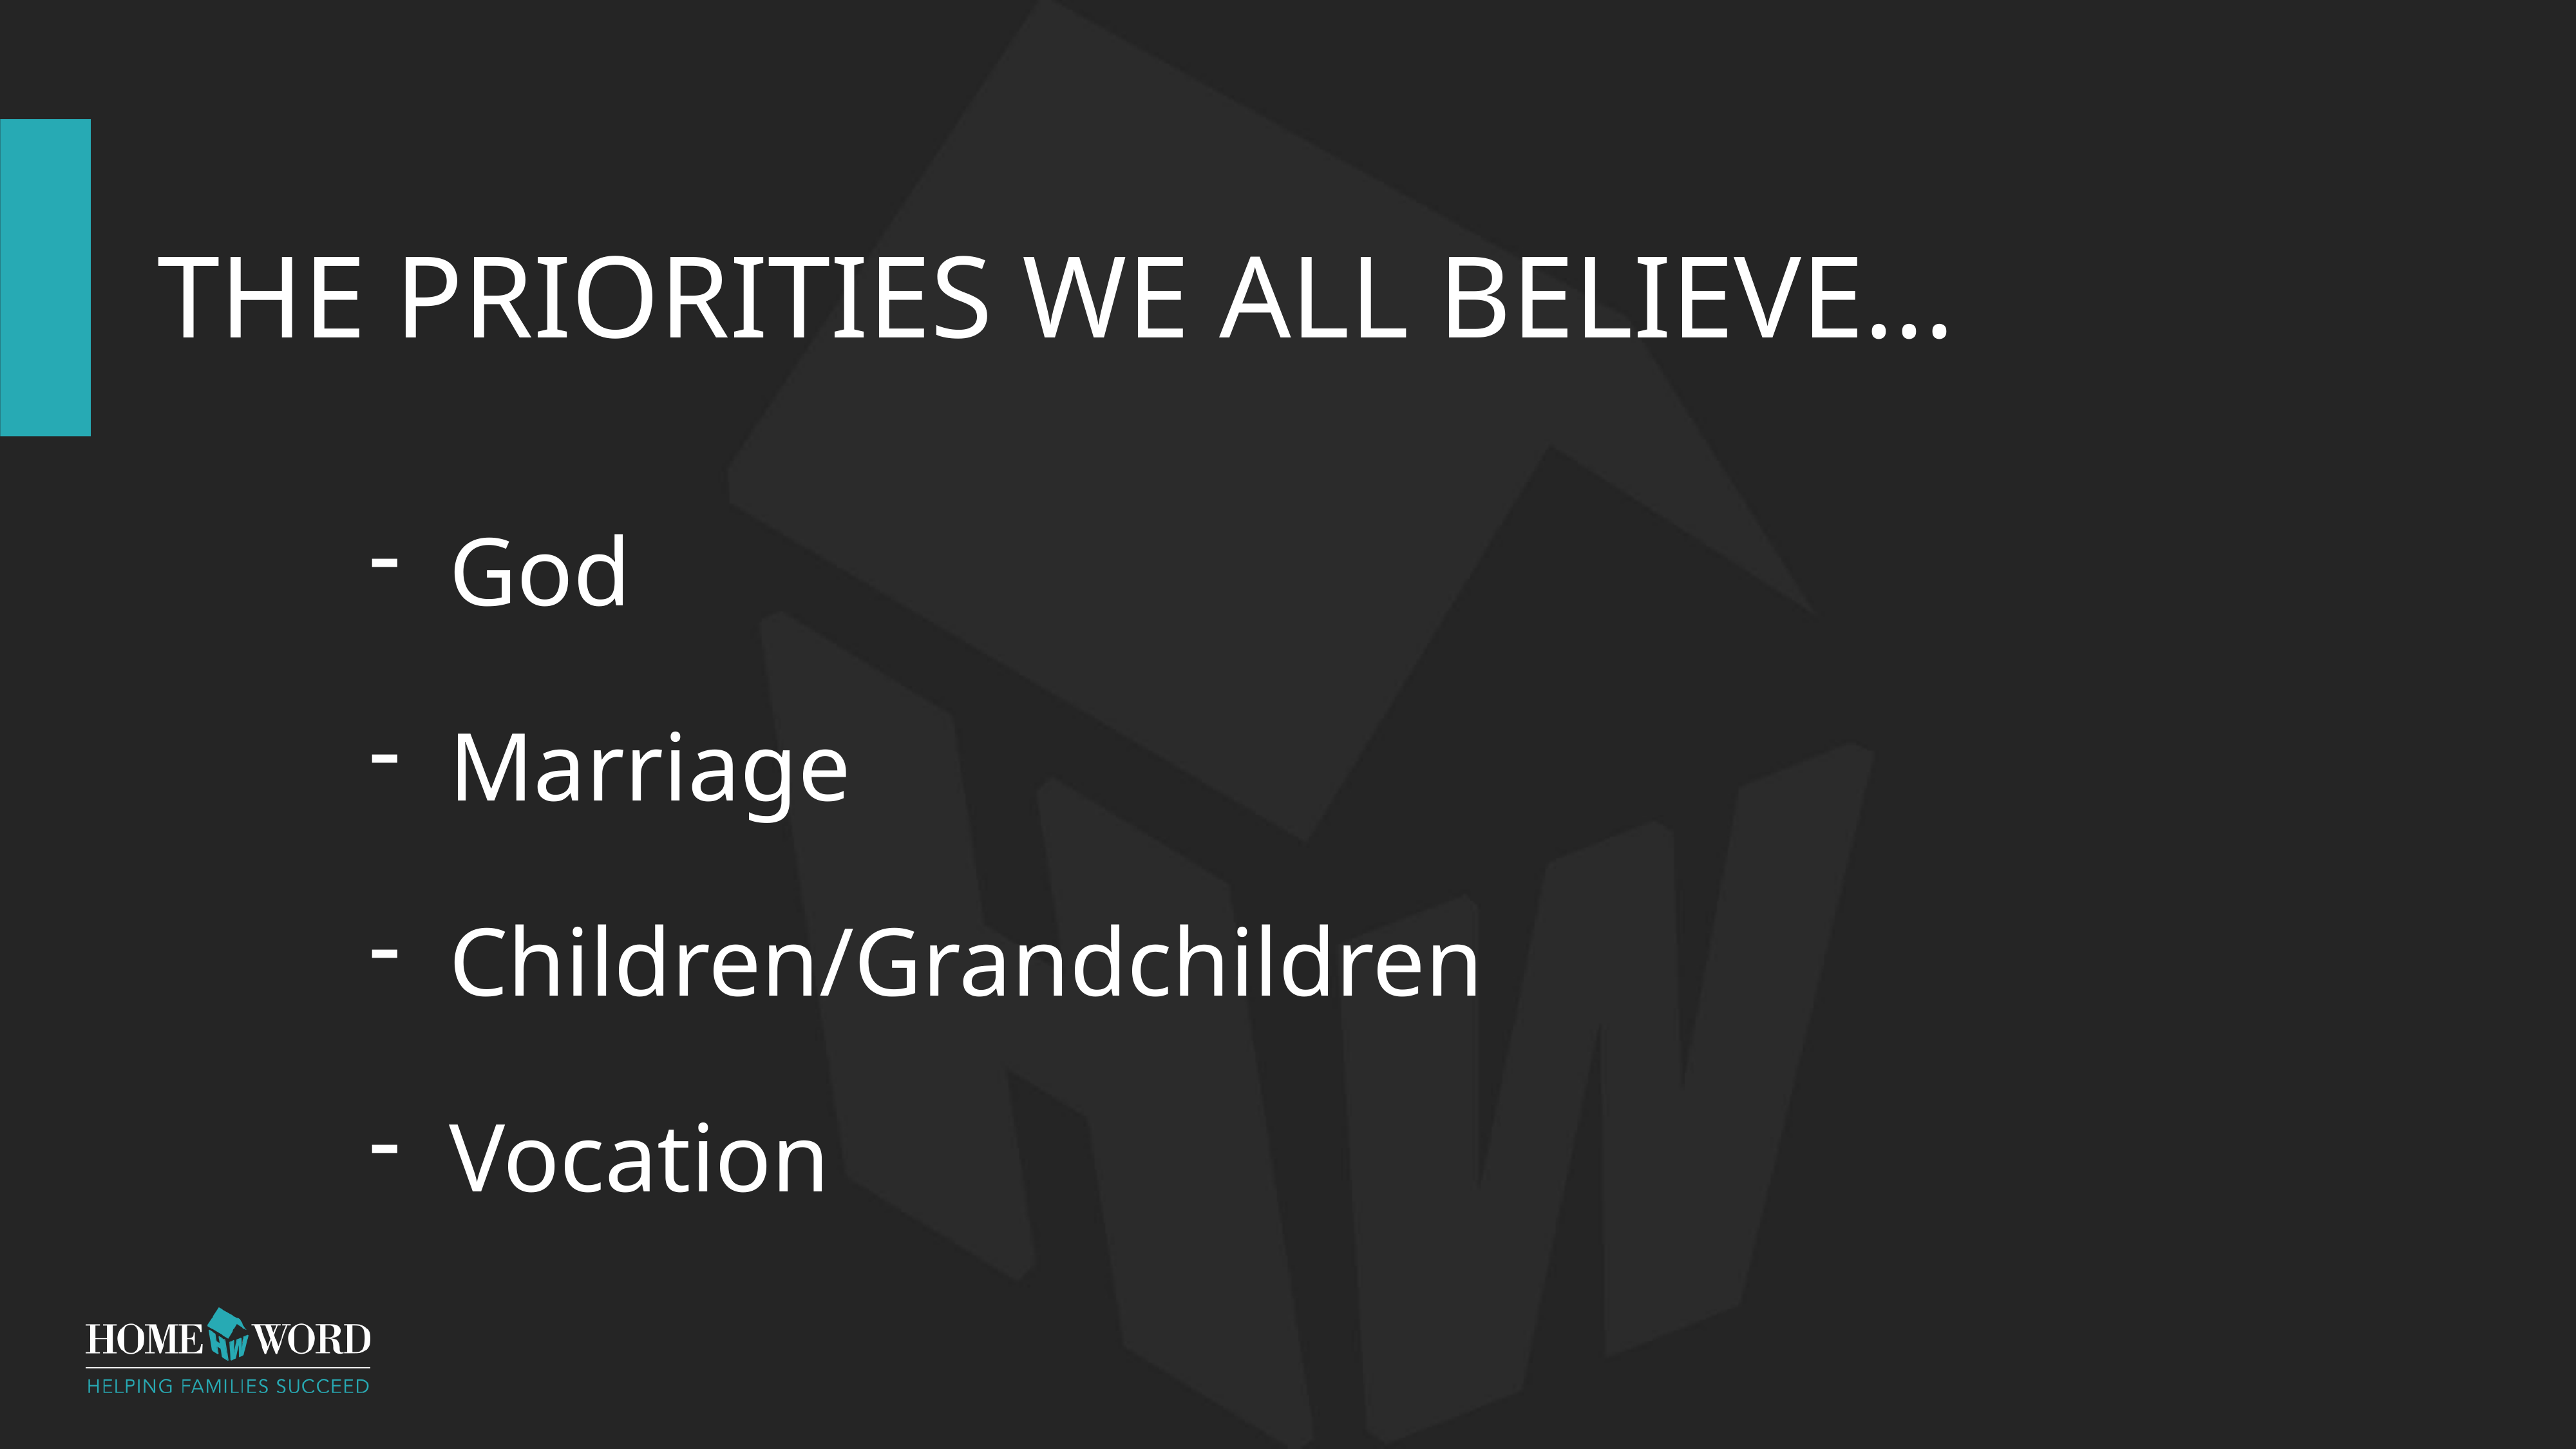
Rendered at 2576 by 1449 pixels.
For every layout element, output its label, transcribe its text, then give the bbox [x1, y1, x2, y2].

title The priorities we all believe... [151, 120, 2366, 466]
picture [0, 0, 2576, 1449]
text_box God Marriage Children/Grandchildren Vocation [364, 506, 2097, 1216]
